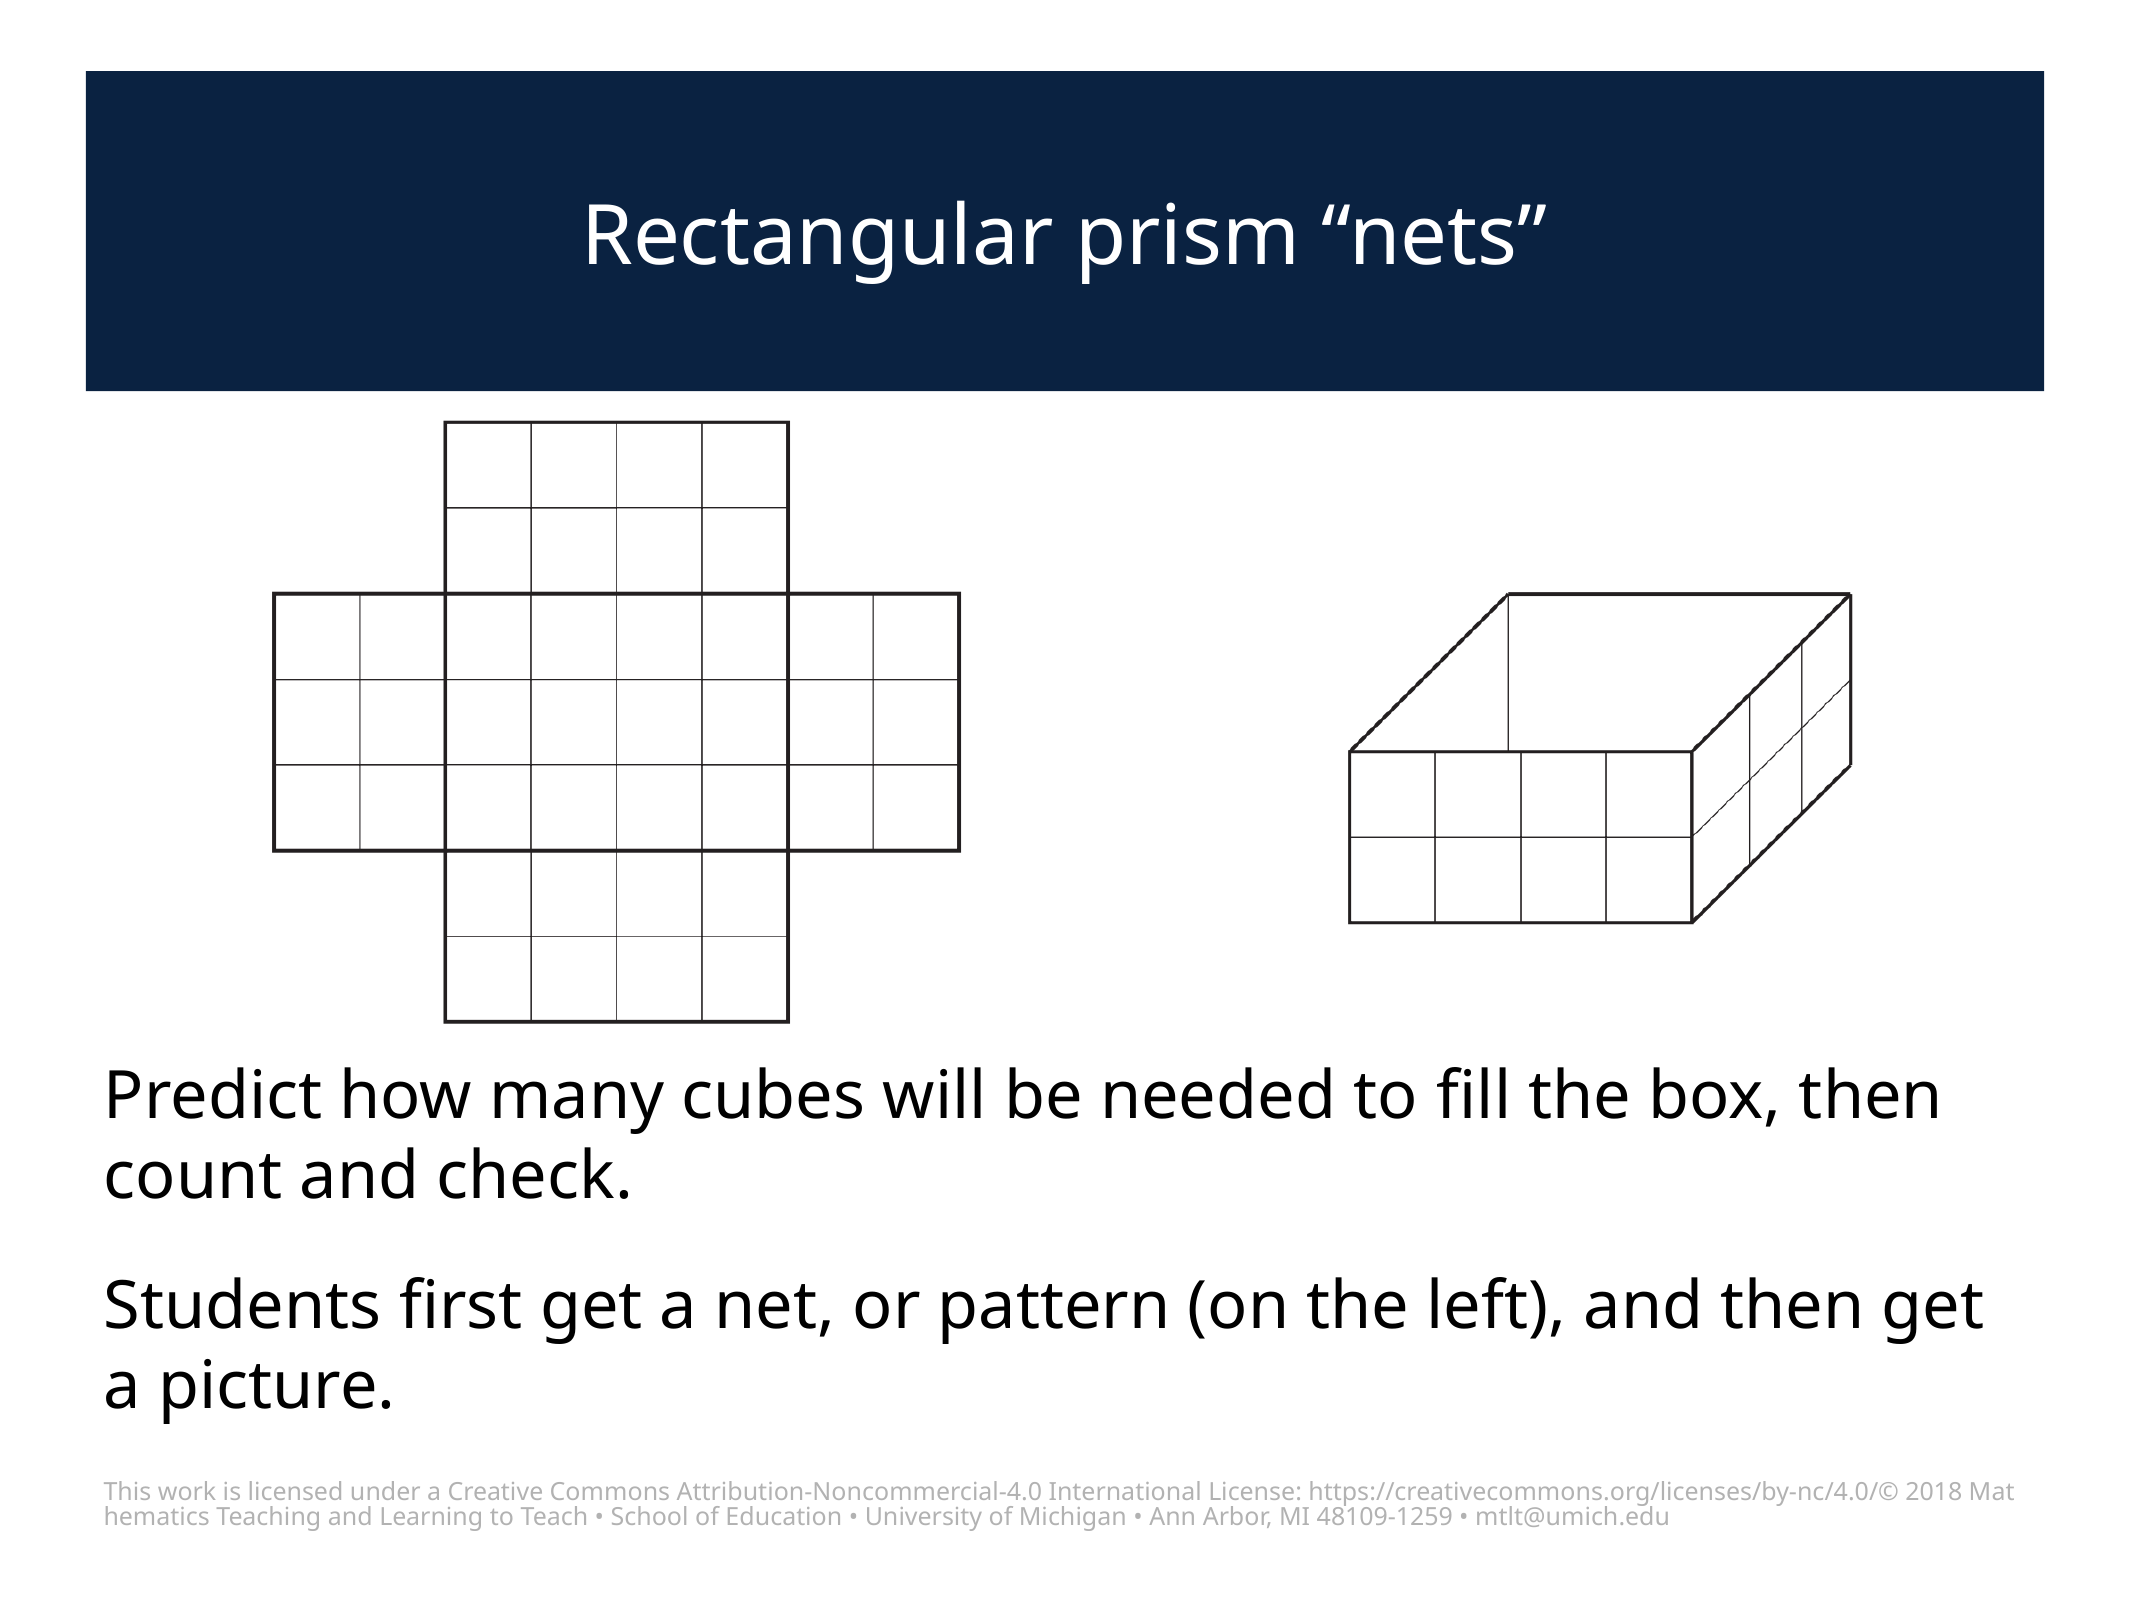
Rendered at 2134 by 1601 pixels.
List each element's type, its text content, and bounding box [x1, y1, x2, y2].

title Rectangular prism “nets” [85, 71, 2045, 392]
picture [256, 404, 973, 1034]
list Predict how many cubes will be needed to ﬁll the box, then count and check. Students ﬁrst get a net, or pattern (on the left), and then get a picture. [88, 426, 2045, 1430]
footer This work is licensed under a Creative Commons Attribution-Noncommercial-4.0 International License: https://creativecommons.org/licenses/by-nc/4.0/ © 2018 Mathematics Teaching and Learning to Teach • School of Education • University of Michigan • Ann Arbor, MI 48109-1259 • mtlt@umich.edu [88, 1436, 2045, 1548]
picture [1336, 576, 1864, 937]
